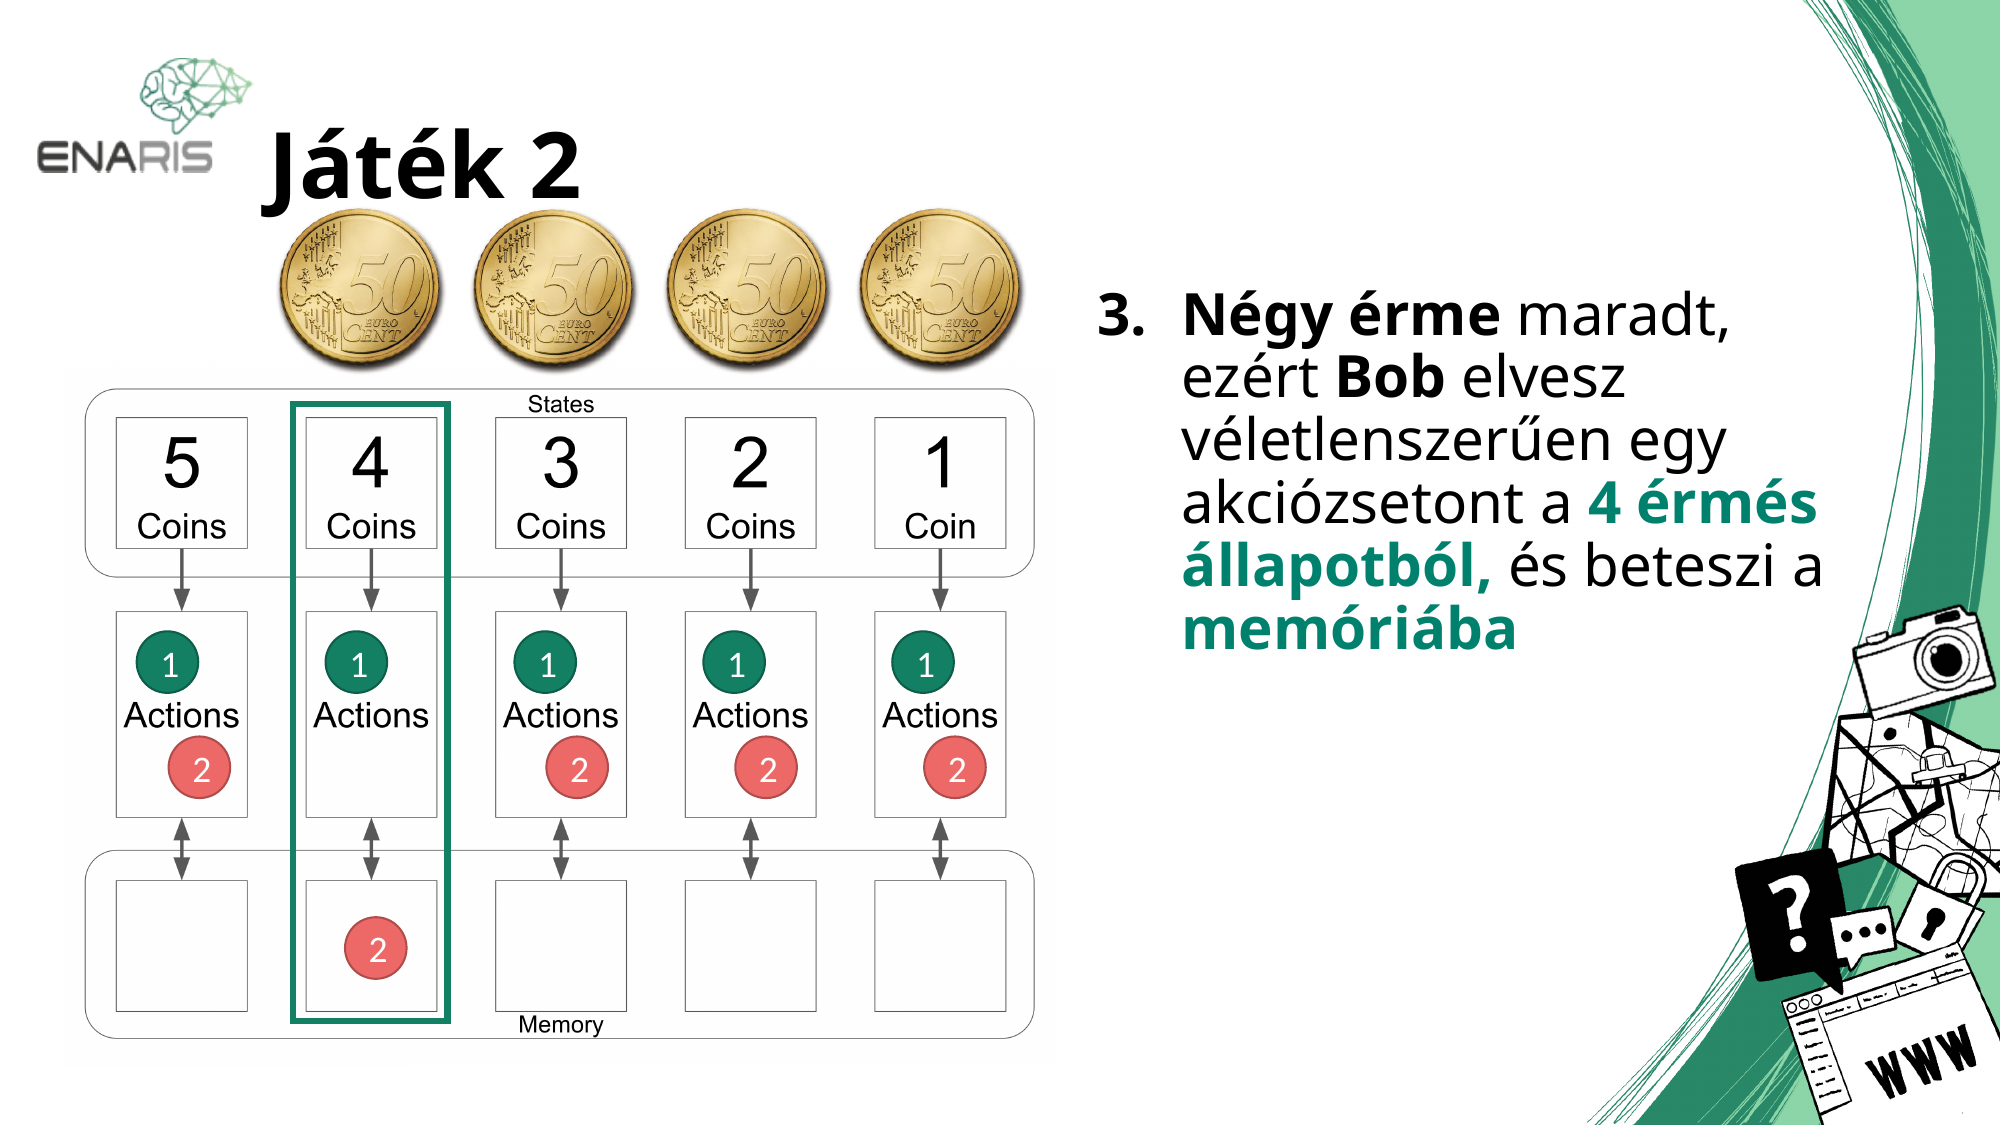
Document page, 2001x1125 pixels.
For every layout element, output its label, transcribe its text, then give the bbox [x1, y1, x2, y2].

text_box Négy érme maradt, ezért Bob elvesz véletlenszerűen egy akciózsetont a 4 érmés állapotból, és beteszi a memóriába [1082, 277, 1869, 992]
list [63, 361, 1059, 1066]
title Játék 2 [253, 59, 1863, 278]
picture [37, 58, 254, 173]
picture [274, 0, 2000, 1125]
